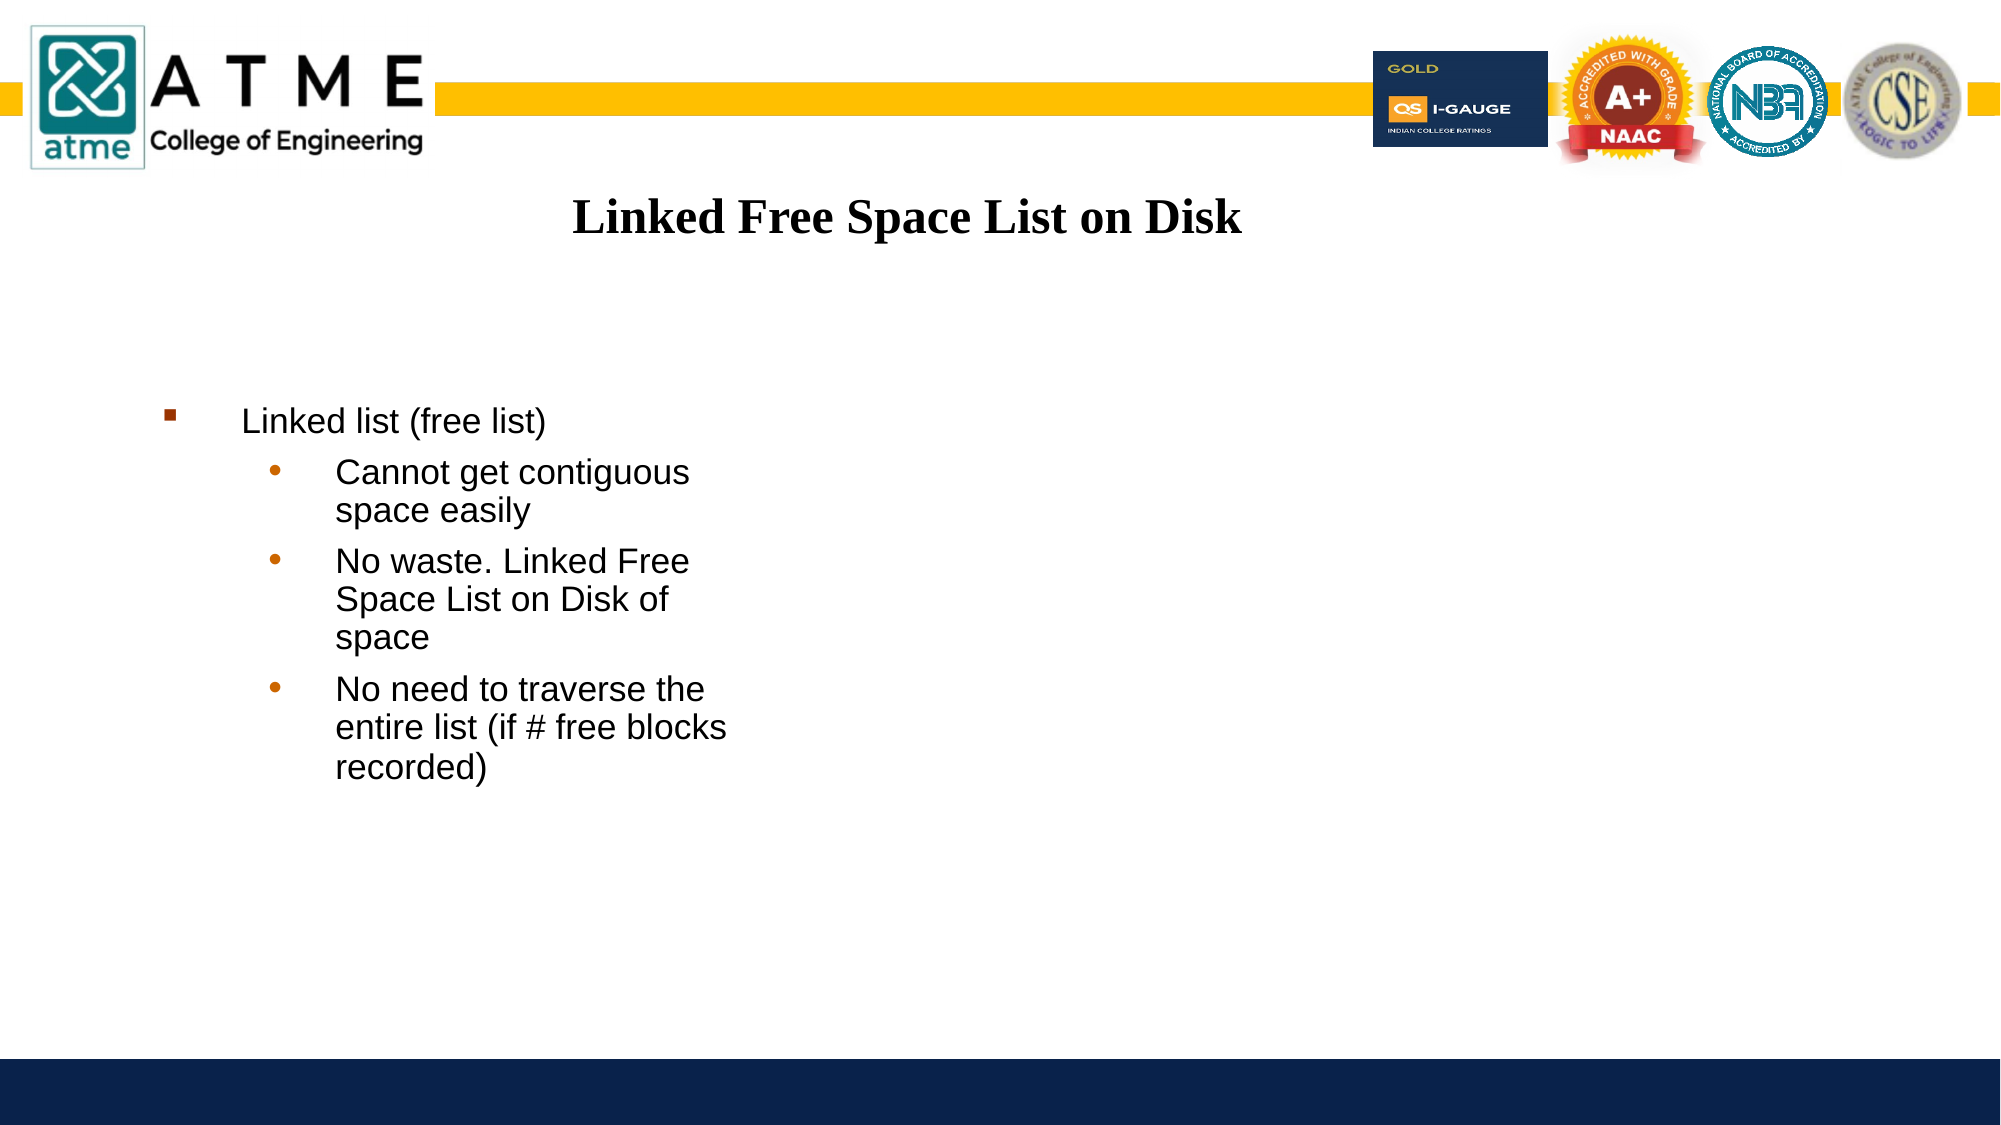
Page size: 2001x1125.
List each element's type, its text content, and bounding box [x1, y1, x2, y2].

title Linked Free Space List on Disk [557, 176, 1908, 271]
text_box Linked list (free list) Cannot get contiguous space easily No waste. Linked Free Space List on Disk of space No need to traverse the entire list (if # free blocks recorded) [150, 367, 778, 1088]
picture [0, 1059, 2001, 1125]
picture [1373, 20, 1828, 176]
picture [22, 15, 435, 178]
picture [1840, 26, 1968, 176]
